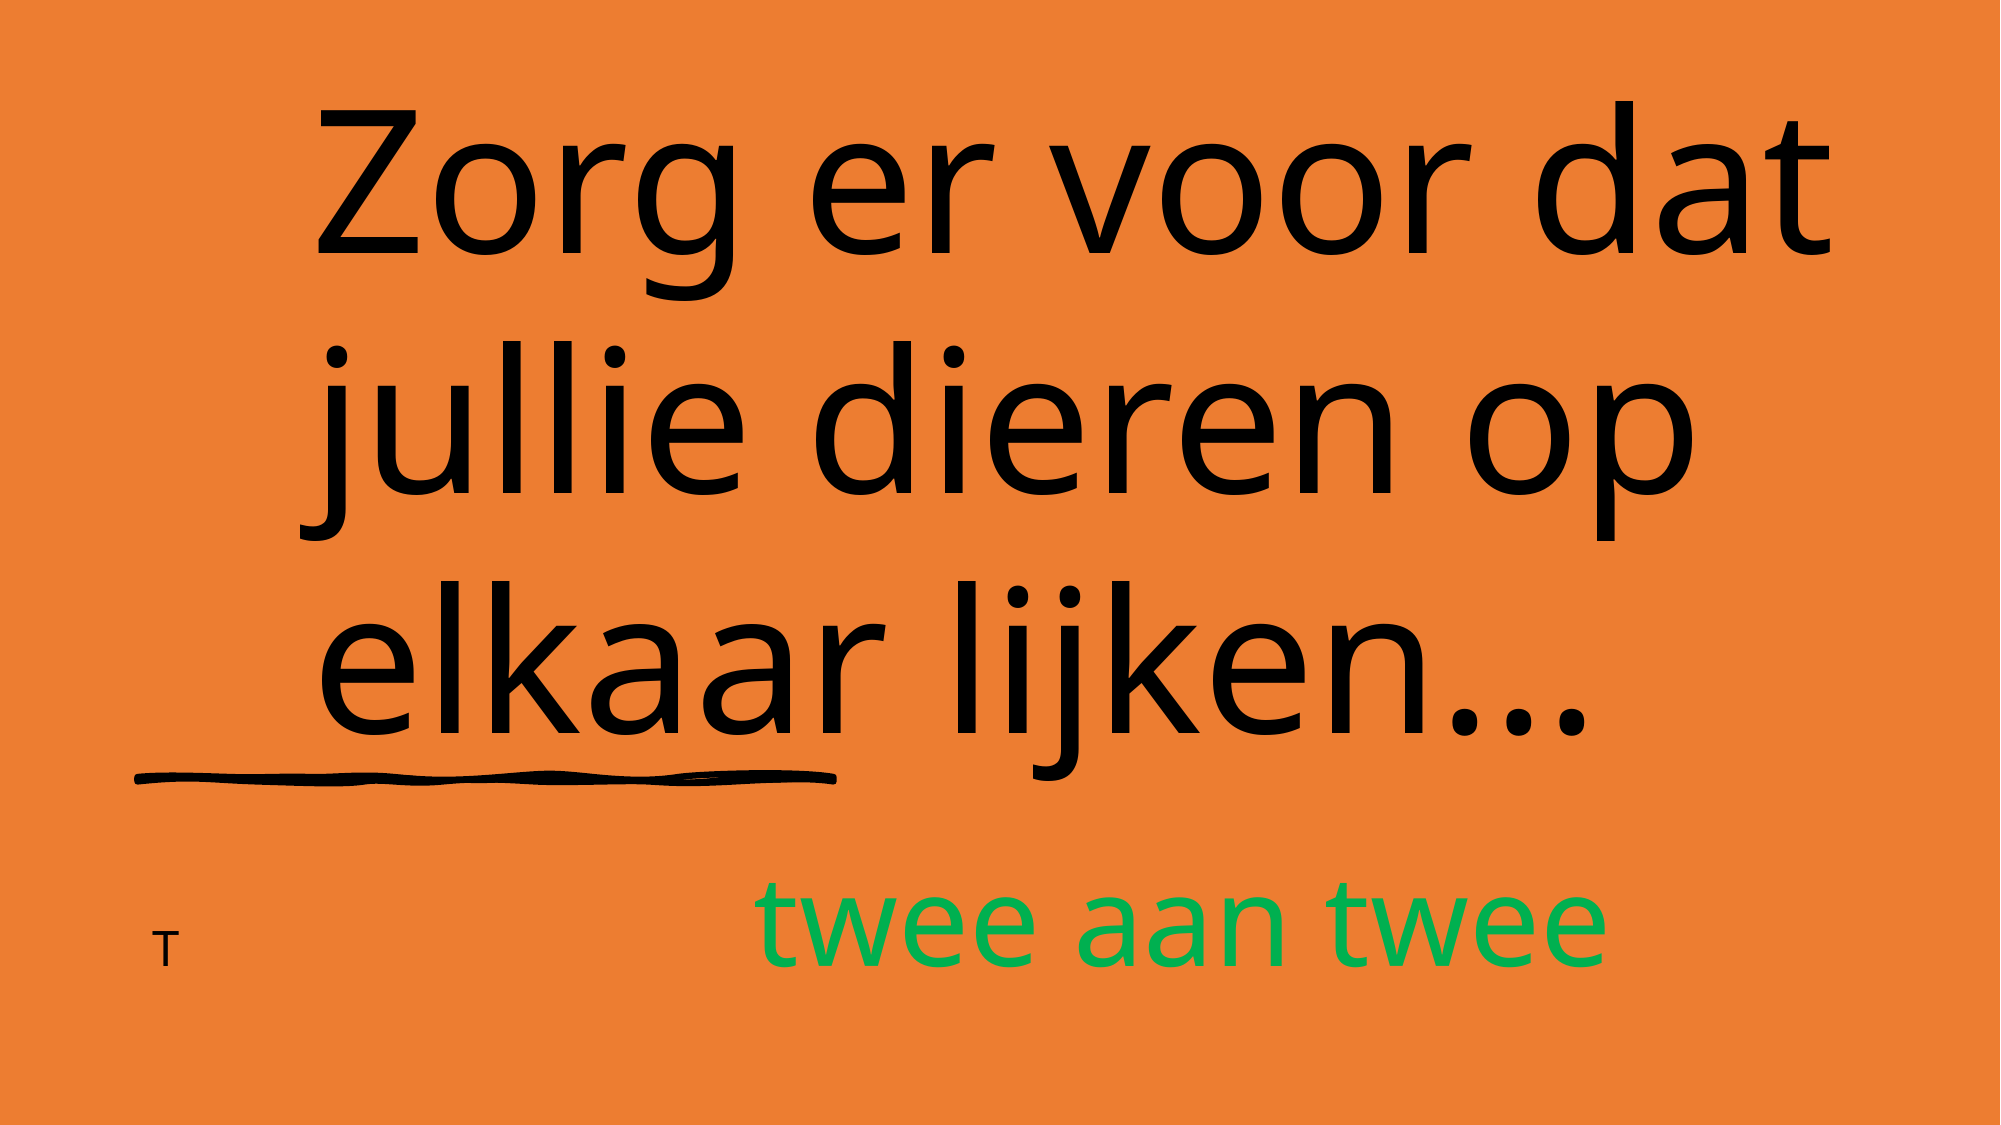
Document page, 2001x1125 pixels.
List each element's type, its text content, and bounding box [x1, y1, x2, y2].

subtitle T twee aan twee [138, 817, 1863, 1002]
title Zorg er voor dat jullie dieren op elkaar lijken... [296, 113, 2000, 782]
